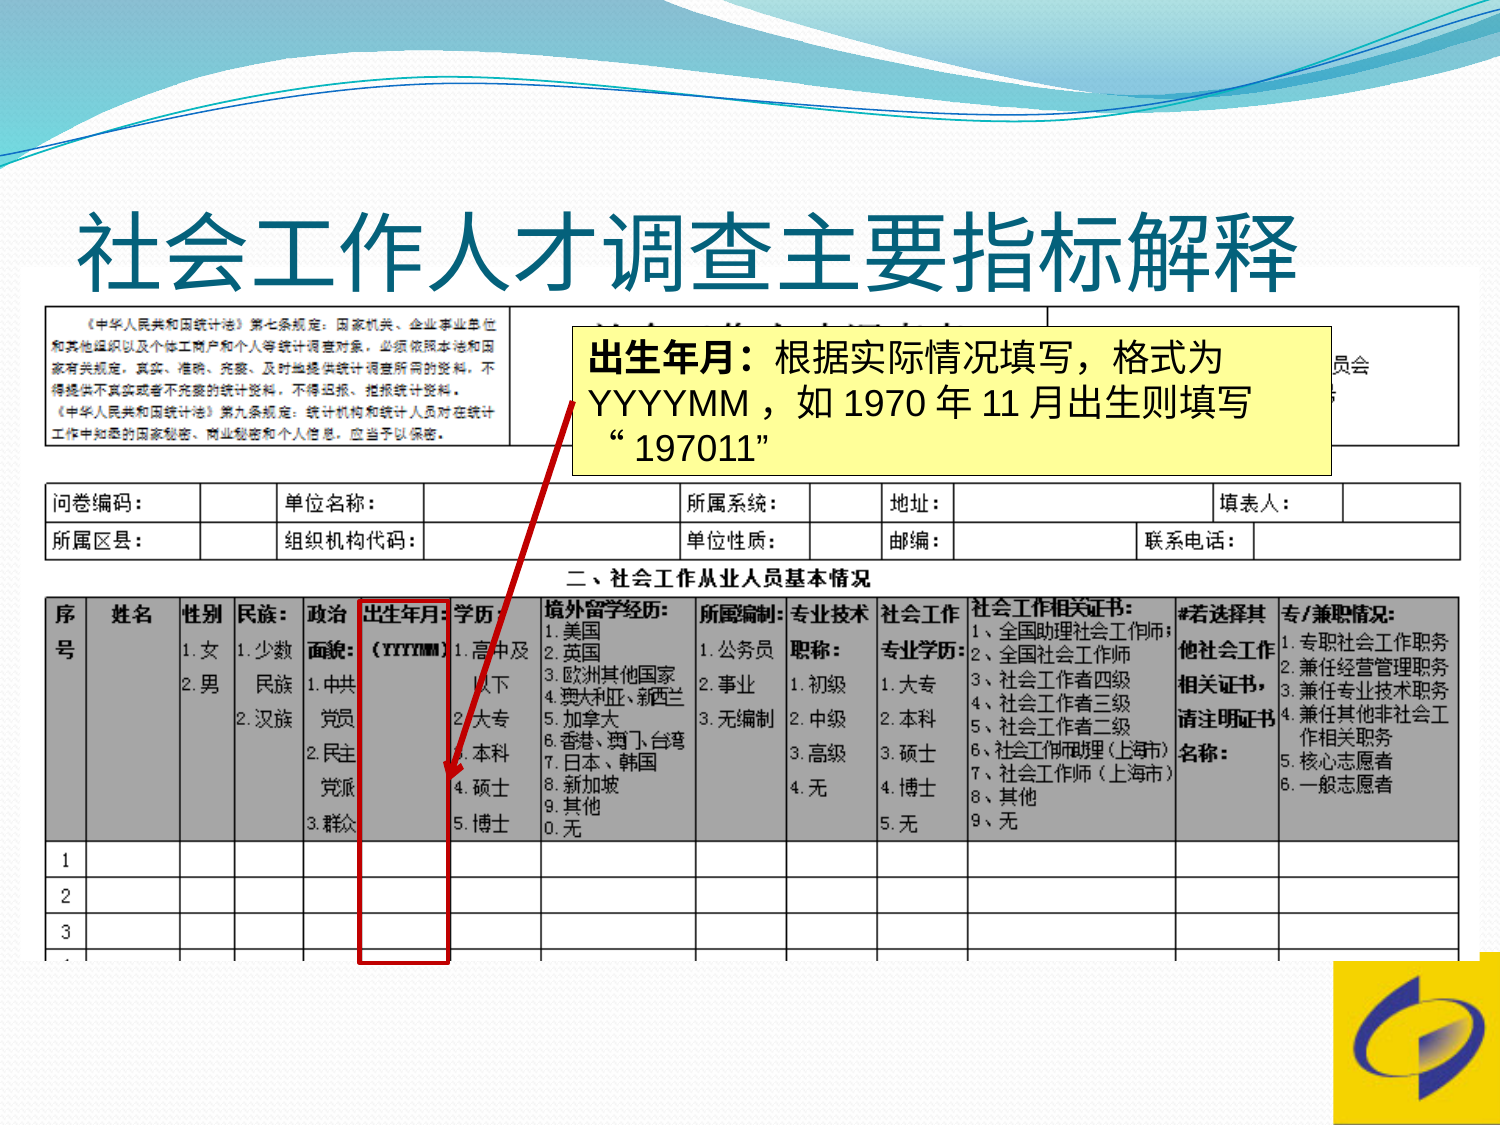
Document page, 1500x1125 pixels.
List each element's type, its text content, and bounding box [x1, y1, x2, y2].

picture [189, 266, 223, 281]
picture [623, 266, 632, 274]
title 社会工作人才调查主要指标解释 [75, 115, 1425, 266]
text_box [447, 378, 574, 783]
picture [891, 266, 919, 276]
picture [19, 266, 1480, 961]
picture [995, 274, 1023, 282]
picture [1333, 952, 1500, 1125]
picture [1153, 272, 1160, 285]
picture [650, 266, 663, 272]
picture [713, 266, 748, 273]
